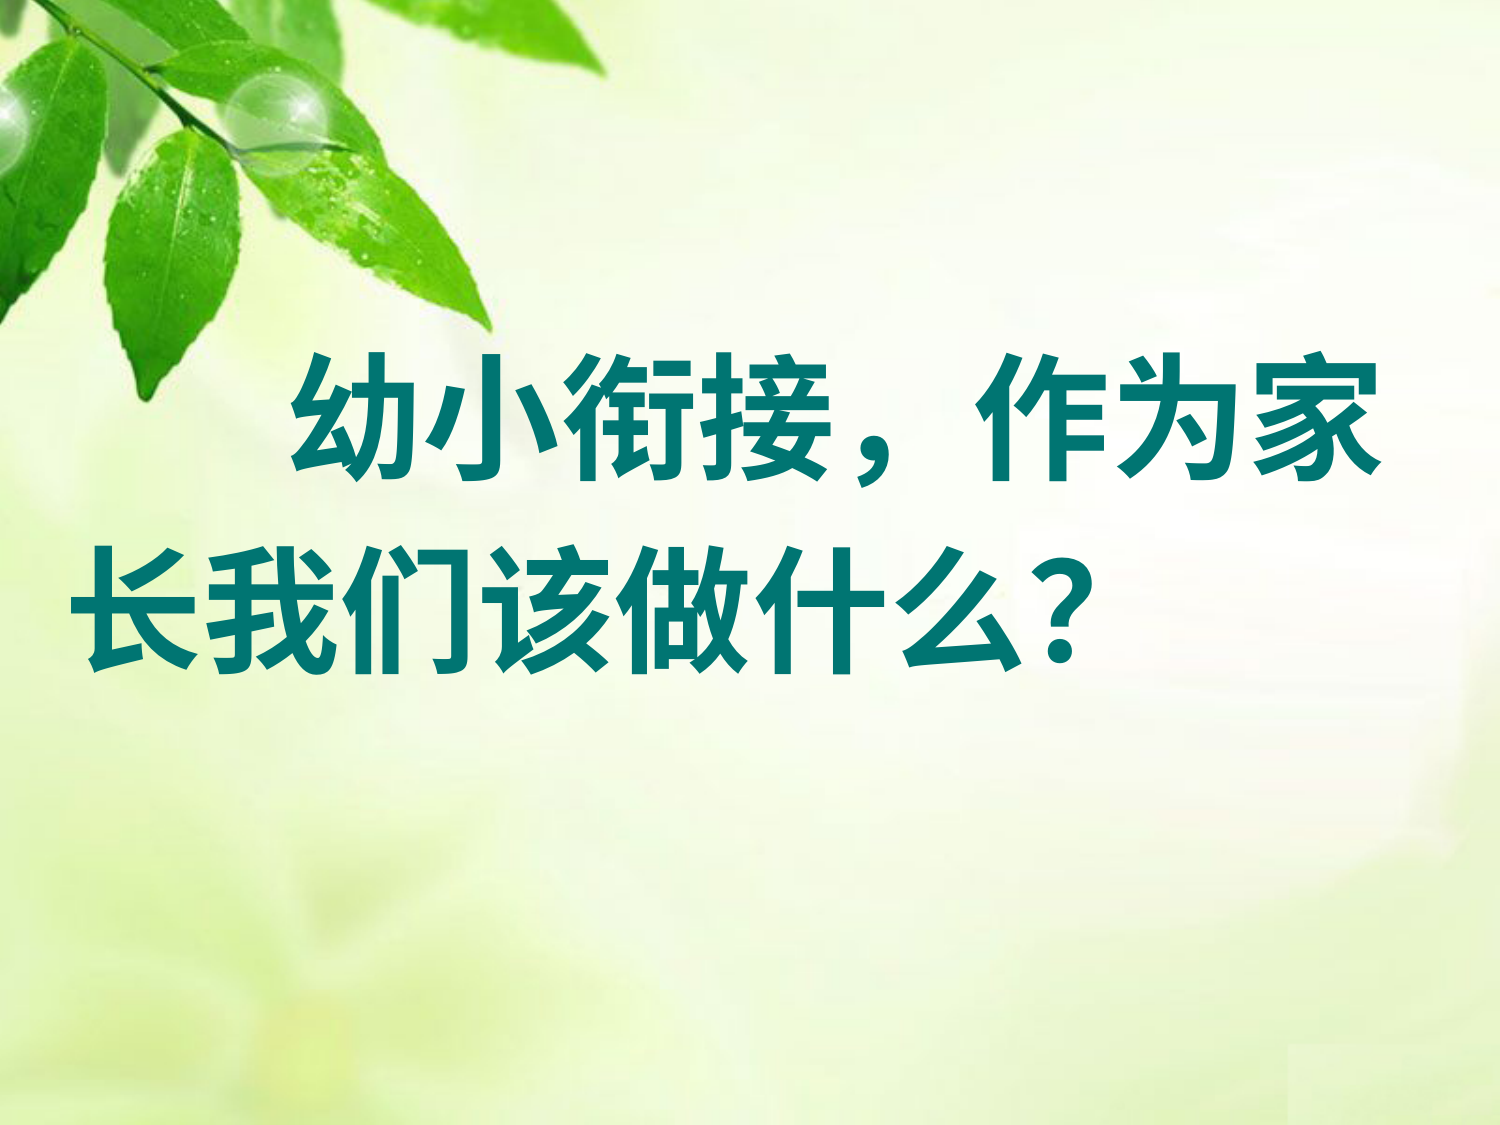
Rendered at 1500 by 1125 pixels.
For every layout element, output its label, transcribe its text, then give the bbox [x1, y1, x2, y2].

list 幼小衔接，作为家 长我们该做什么？ [49, 324, 1452, 963]
picture [0, 0, 1500, 1125]
